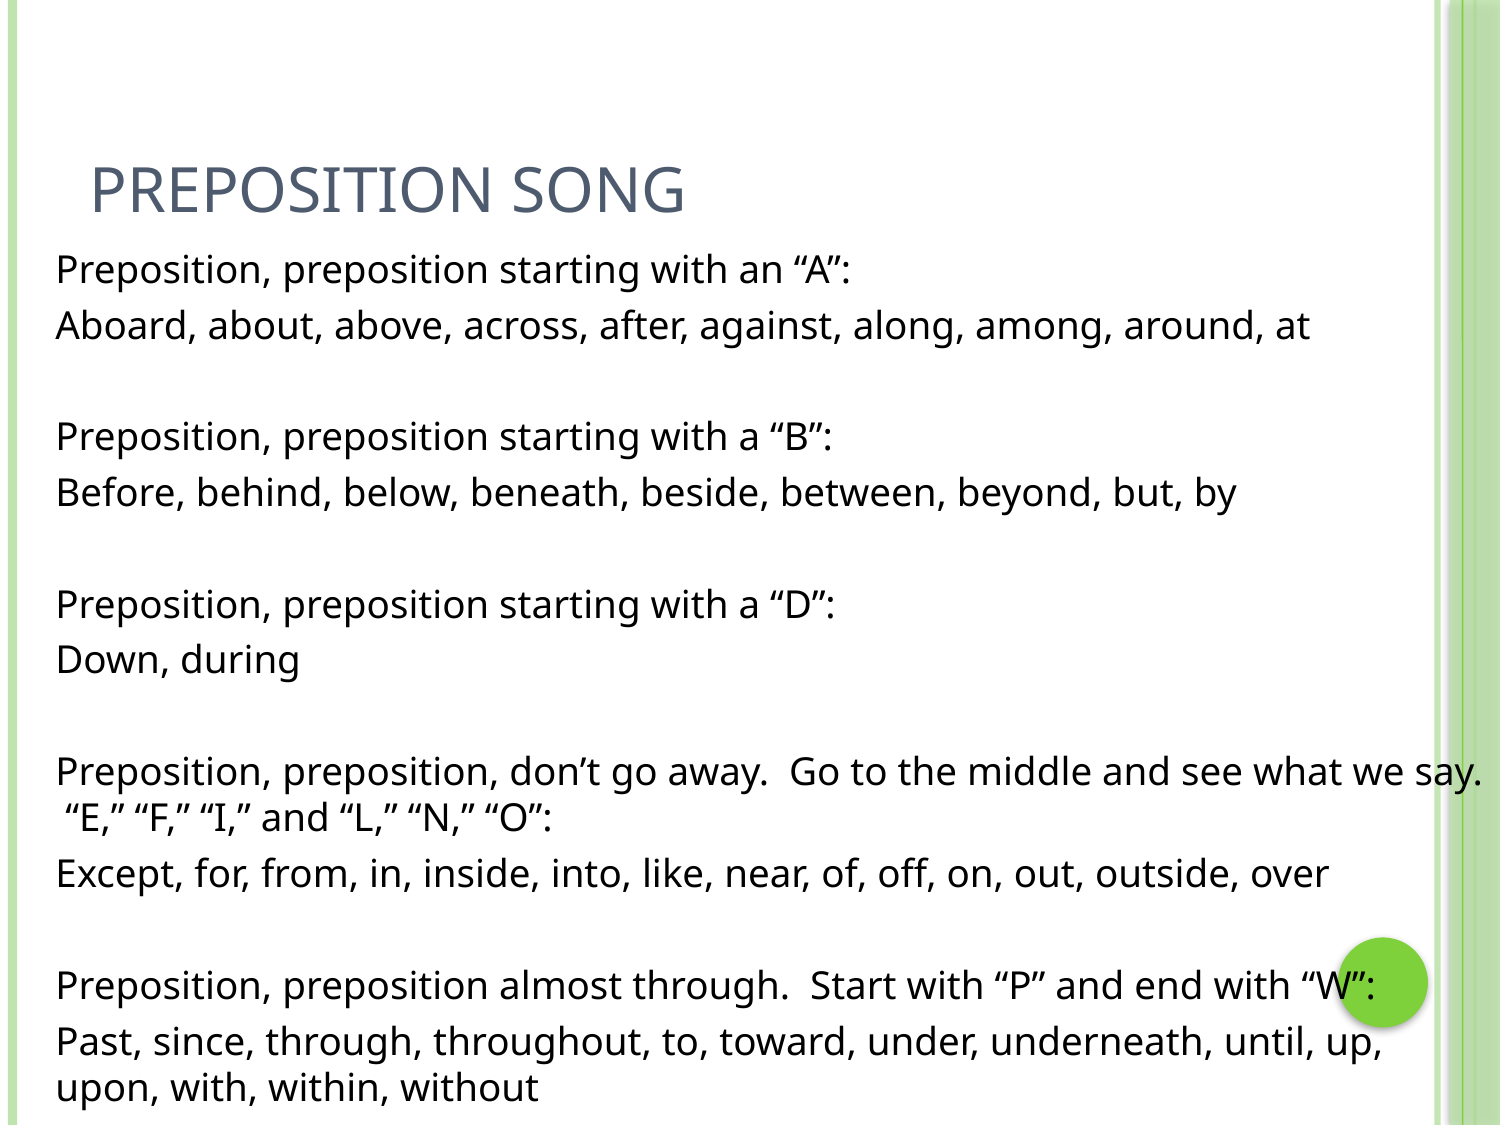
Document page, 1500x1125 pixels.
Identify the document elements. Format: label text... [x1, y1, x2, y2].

list Preposition, preposition starting with an “A”: Aboard, about, above, across, after, against, along, among, around, at Preposition, preposition starting with a “B”: Before, behind, below, beneath, beside, between, beyond, but, by Preposition, preposition starting with a “D”: Down, during Preposition, preposition, don’t go away. Go to the middle and see what we say. “E,” “F,” “I,” and “L,” “N,” “O”: Except, for, from, in, inside, into, like, near, of, off, on, out, outside, over Preposition, preposition almost through. Start with “P” and end with “W”: Past, since, through, throughout, to, toward, under, underneath, until, up, upon, with, within, without [0, 237, 1500, 1125]
title Preposition Song [75, 45, 1300, 233]
